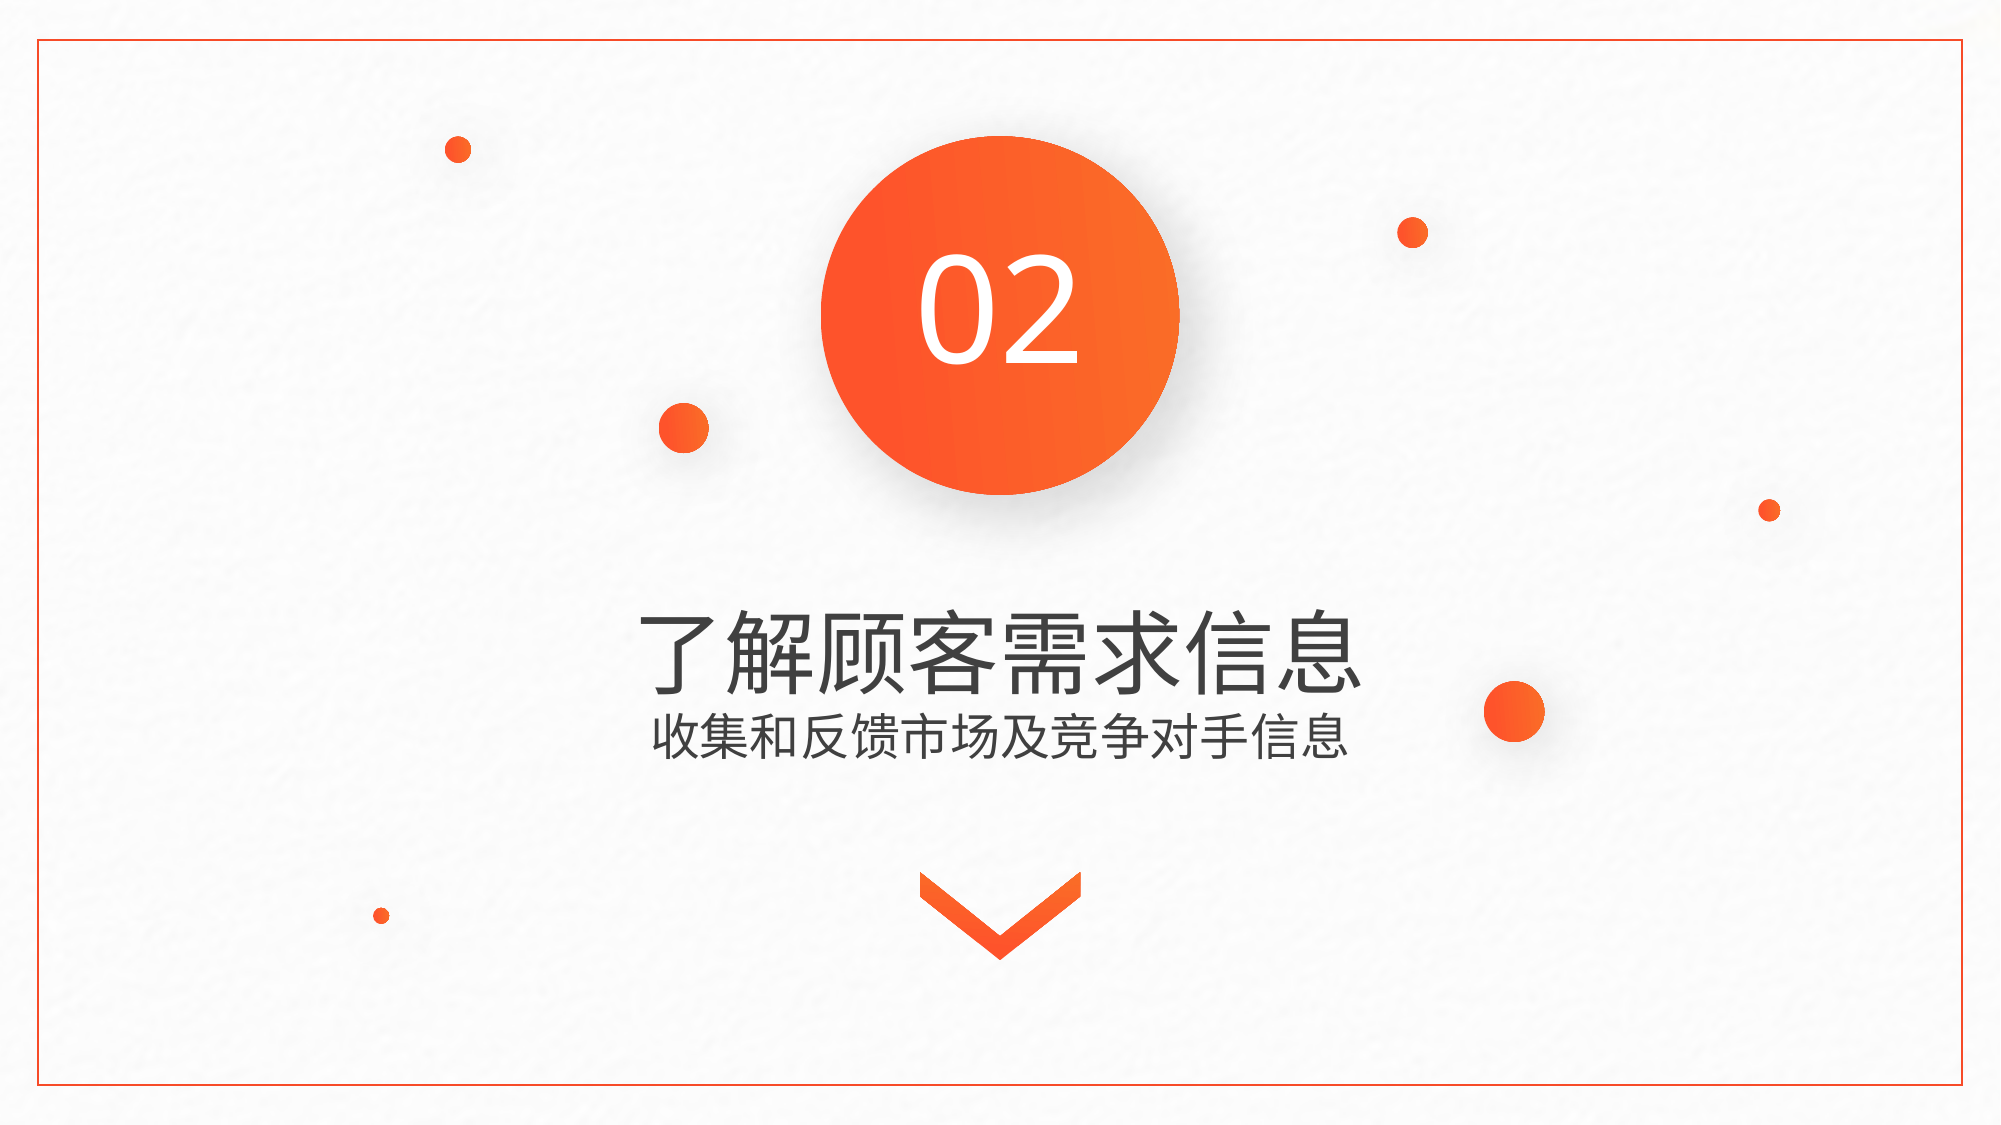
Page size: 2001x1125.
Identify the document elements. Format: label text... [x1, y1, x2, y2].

text_box [371, 906, 391, 925]
text_box [37, 39, 1963, 1086]
text_box [1482, 680, 1546, 744]
text_box 了解顾客需求信息 收集和反馈市场及竞争对手信息 [618, 587, 1382, 773]
text_box [1396, 216, 1429, 250]
text_box [657, 402, 710, 455]
text_box [443, 135, 472, 164]
text_box [1757, 498, 1782, 523]
text_box [819, 135, 1181, 496]
text_box [919, 870, 1082, 962]
text_box 02 [876, 206, 1124, 402]
